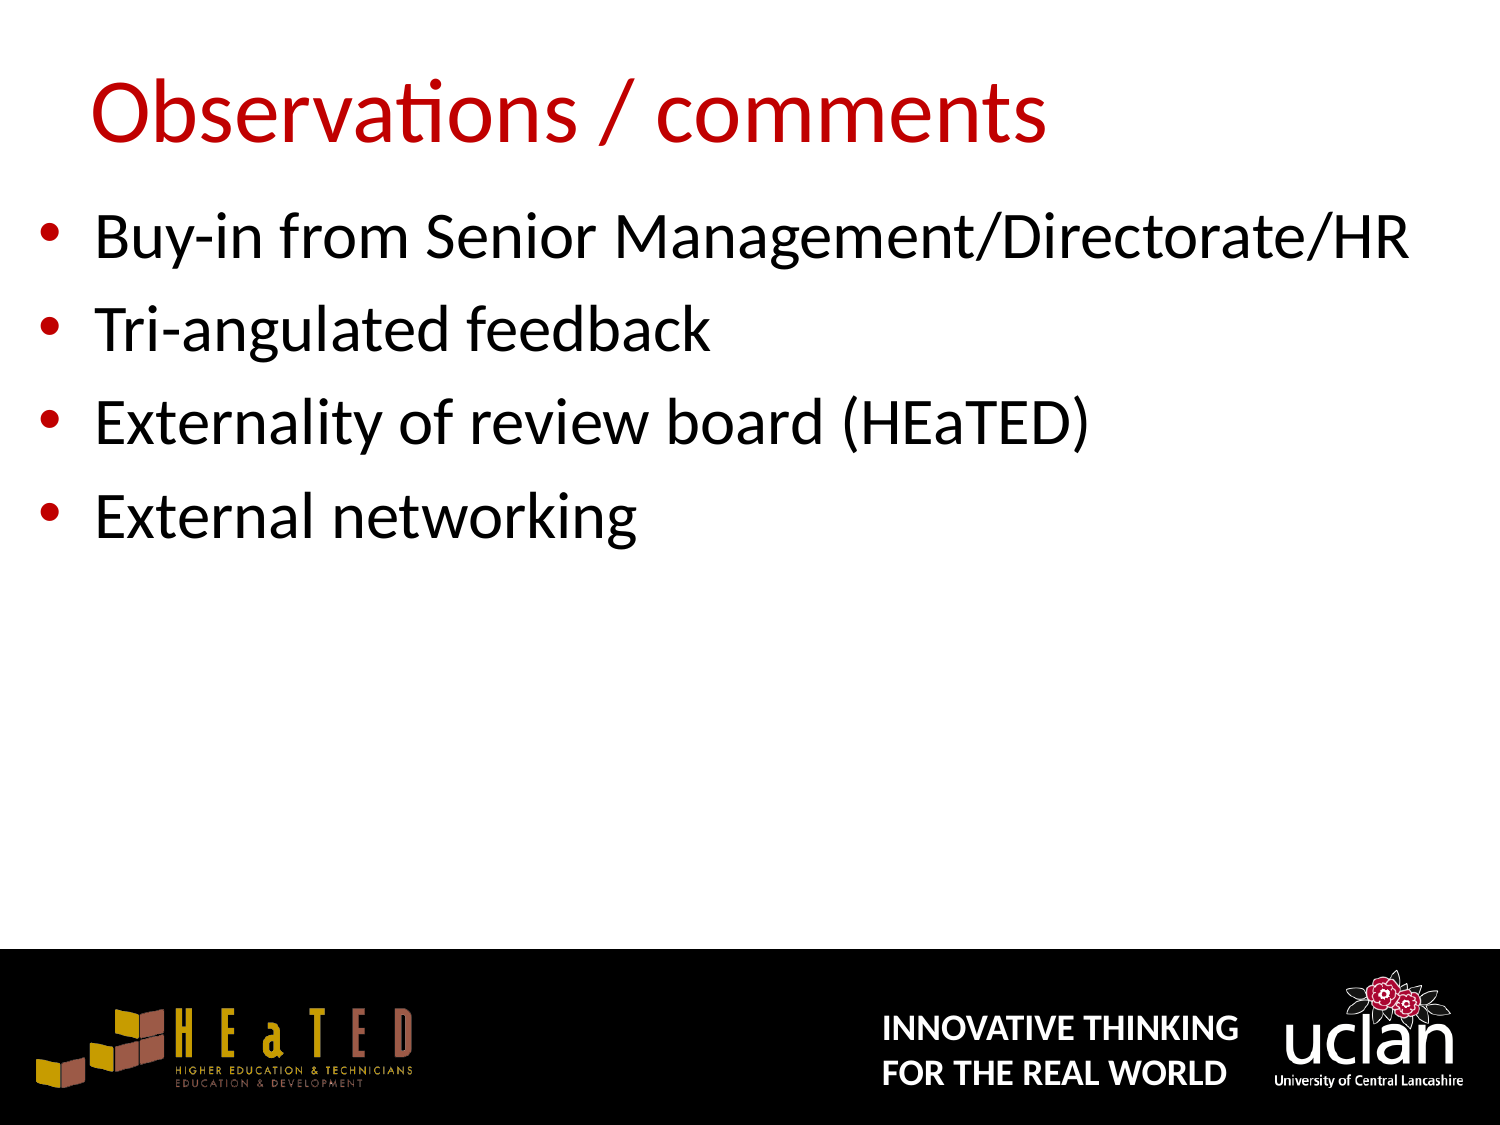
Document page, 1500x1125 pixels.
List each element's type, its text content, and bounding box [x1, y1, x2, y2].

text_box Buy-in from Senior Management/Directorate/HR Tri-angulated feedback Externality of review board (HEaTED) External networking [23, 184, 1454, 935]
picture [1275, 969, 1463, 1088]
picture [36, 1008, 412, 1088]
title Observations / comments [75, 11, 1425, 184]
